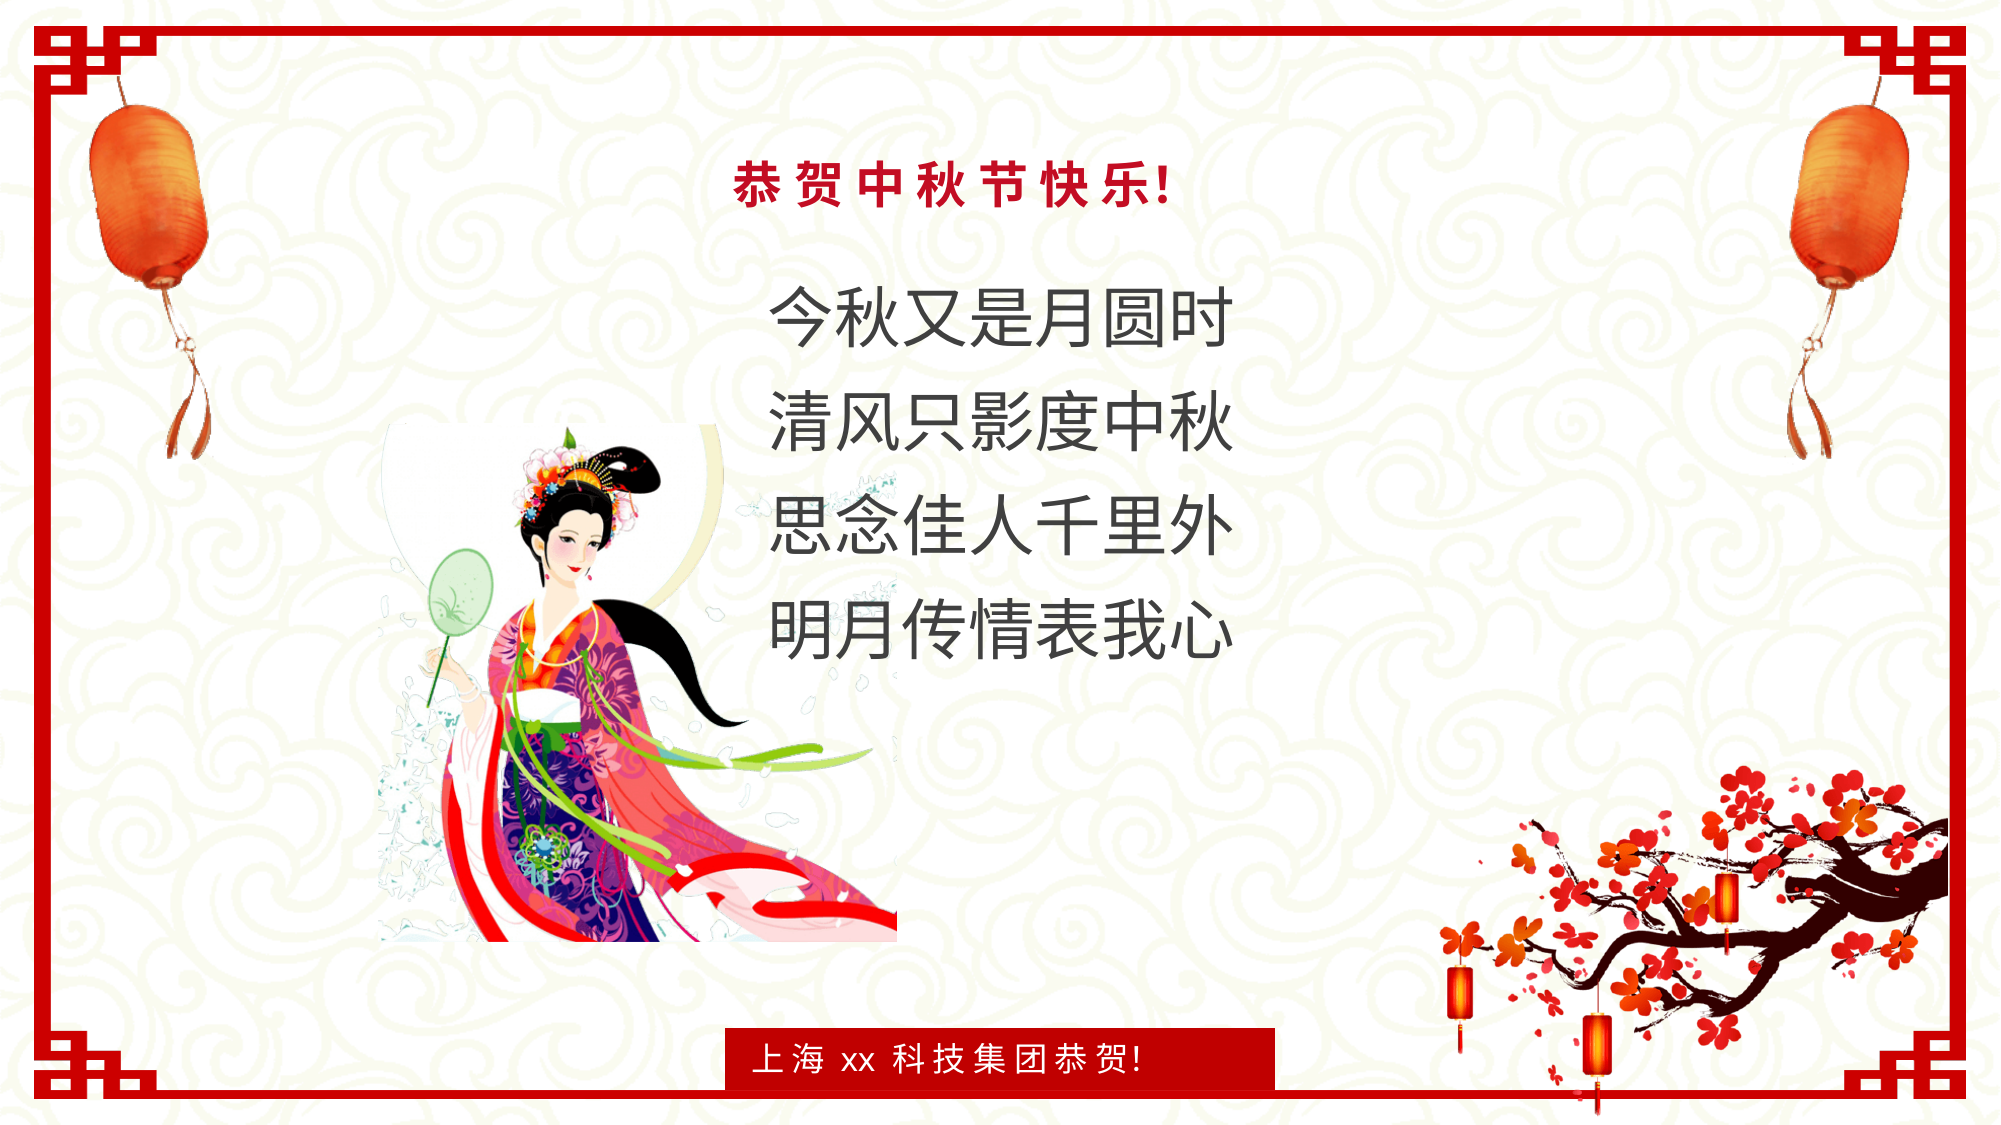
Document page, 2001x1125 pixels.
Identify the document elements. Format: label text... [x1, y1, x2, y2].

picture [0, 0, 2000, 1125]
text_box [725, 1029, 1275, 1089]
text_box 恭 贺 中 秋 节 快 乐！ [718, 145, 1303, 221]
text_box 今秋又是月圆时 清风只影度中秋 思念佳人千里外 明月传情表我心 [753, 244, 1253, 676]
